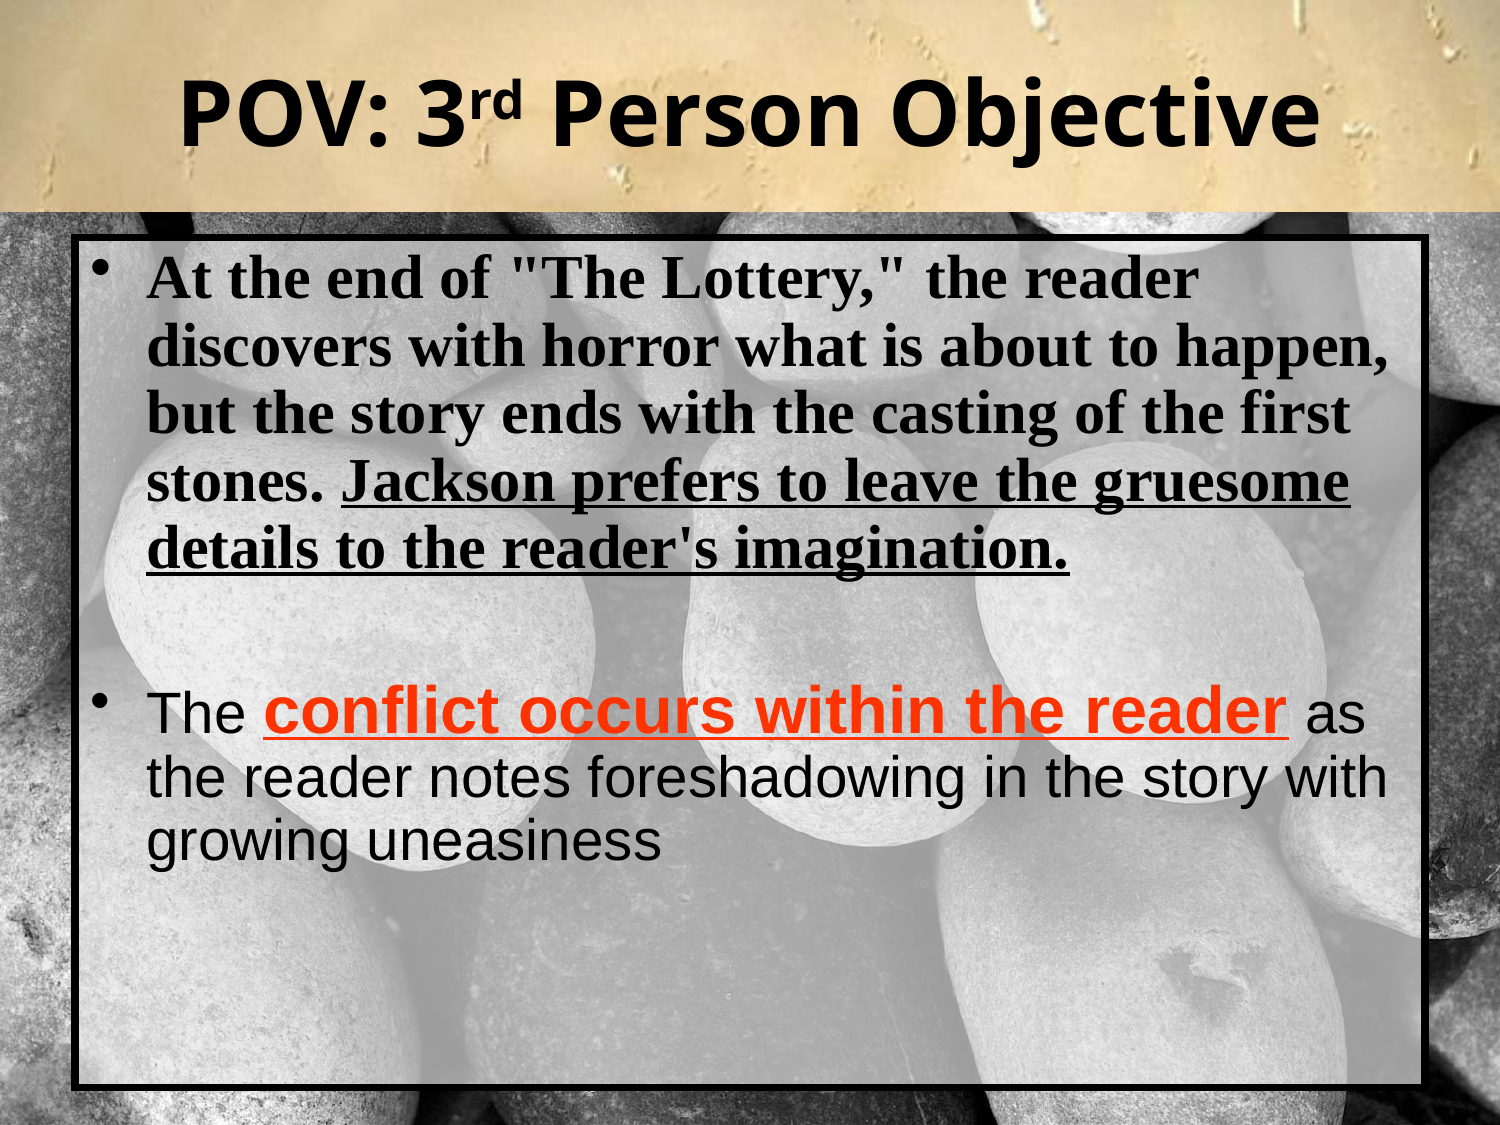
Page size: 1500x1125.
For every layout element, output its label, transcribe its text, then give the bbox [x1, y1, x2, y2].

title POV: 3rd Person Objective [74, 44, 1426, 176]
picture [0, 0, 1500, 1125]
